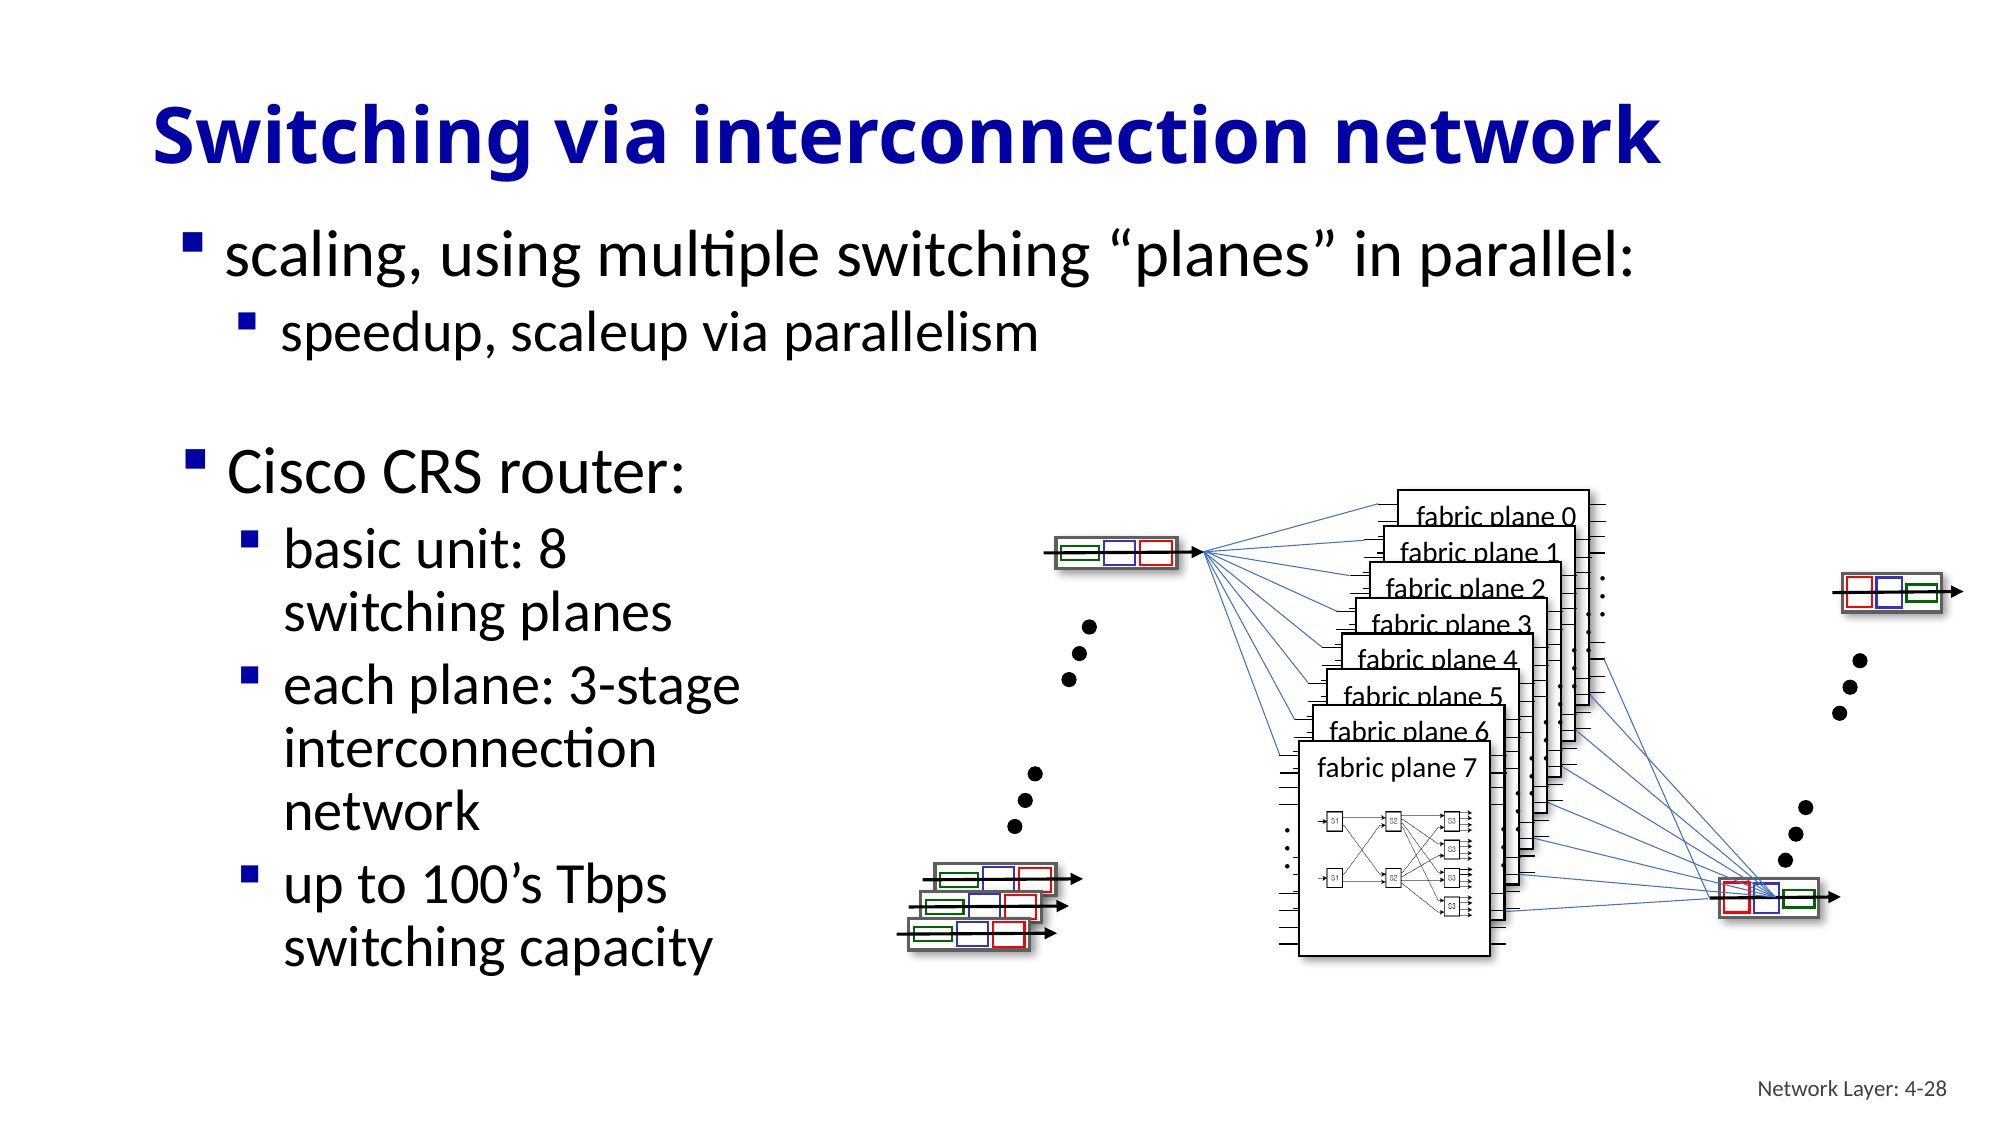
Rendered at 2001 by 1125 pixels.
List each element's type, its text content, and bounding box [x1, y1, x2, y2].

slide_number Network Layer: 4-28 [1512, 1056, 1963, 1117]
text_box Cisco CRS router: basic unit: 8 switching planes each plane: 3-stage interconnection network up to 100’s Tbps switching capacity [154, 428, 813, 1014]
picture [1318, 802, 1473, 923]
title Switching via interconnection network [137, 65, 1863, 213]
list scaling, using multiple switching “planes” in parallel: speedup, scaleup via parallelism [151, 211, 1888, 380]
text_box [896, 490, 1964, 957]
